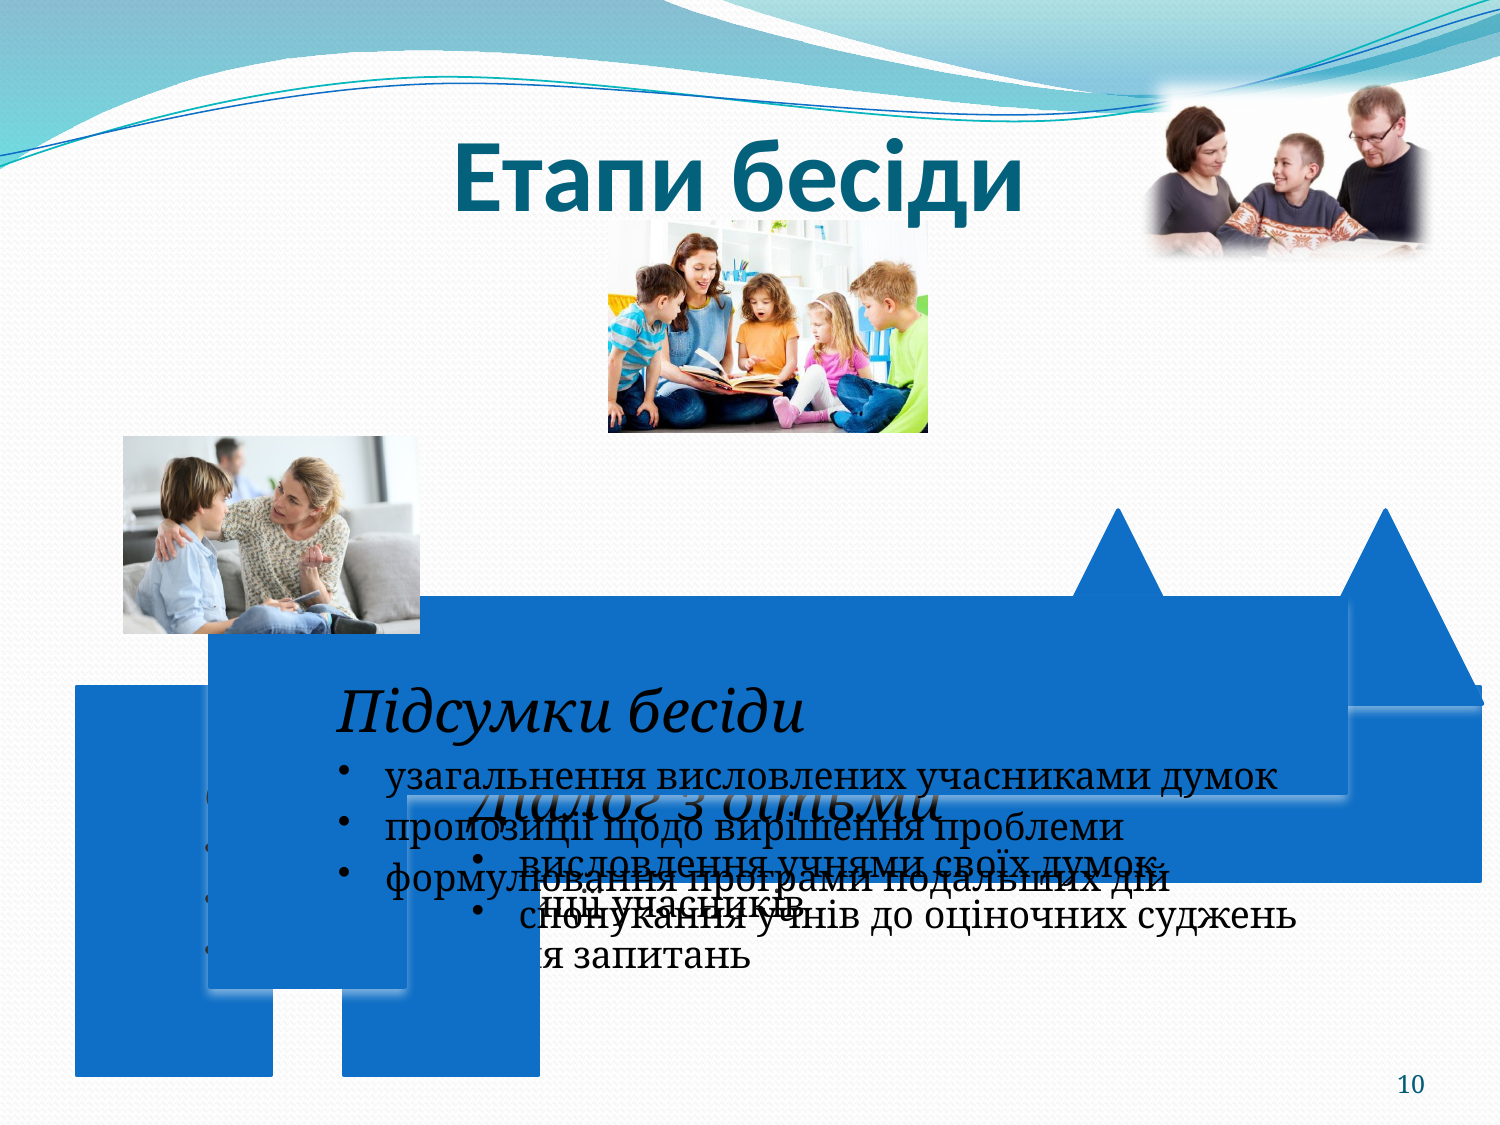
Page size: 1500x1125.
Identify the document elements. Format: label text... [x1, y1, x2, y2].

title Заохочення [70, 198, 76, 233]
picture [1139, 66, 1436, 195]
list Умови ефективності: [116, 437, 426, 646]
title Етапи бесіди [64, 90, 1132, 233]
title Заохочення [1131, 90, 1135, 195]
picture [123, 436, 420, 634]
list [76, 195, 1483, 1125]
